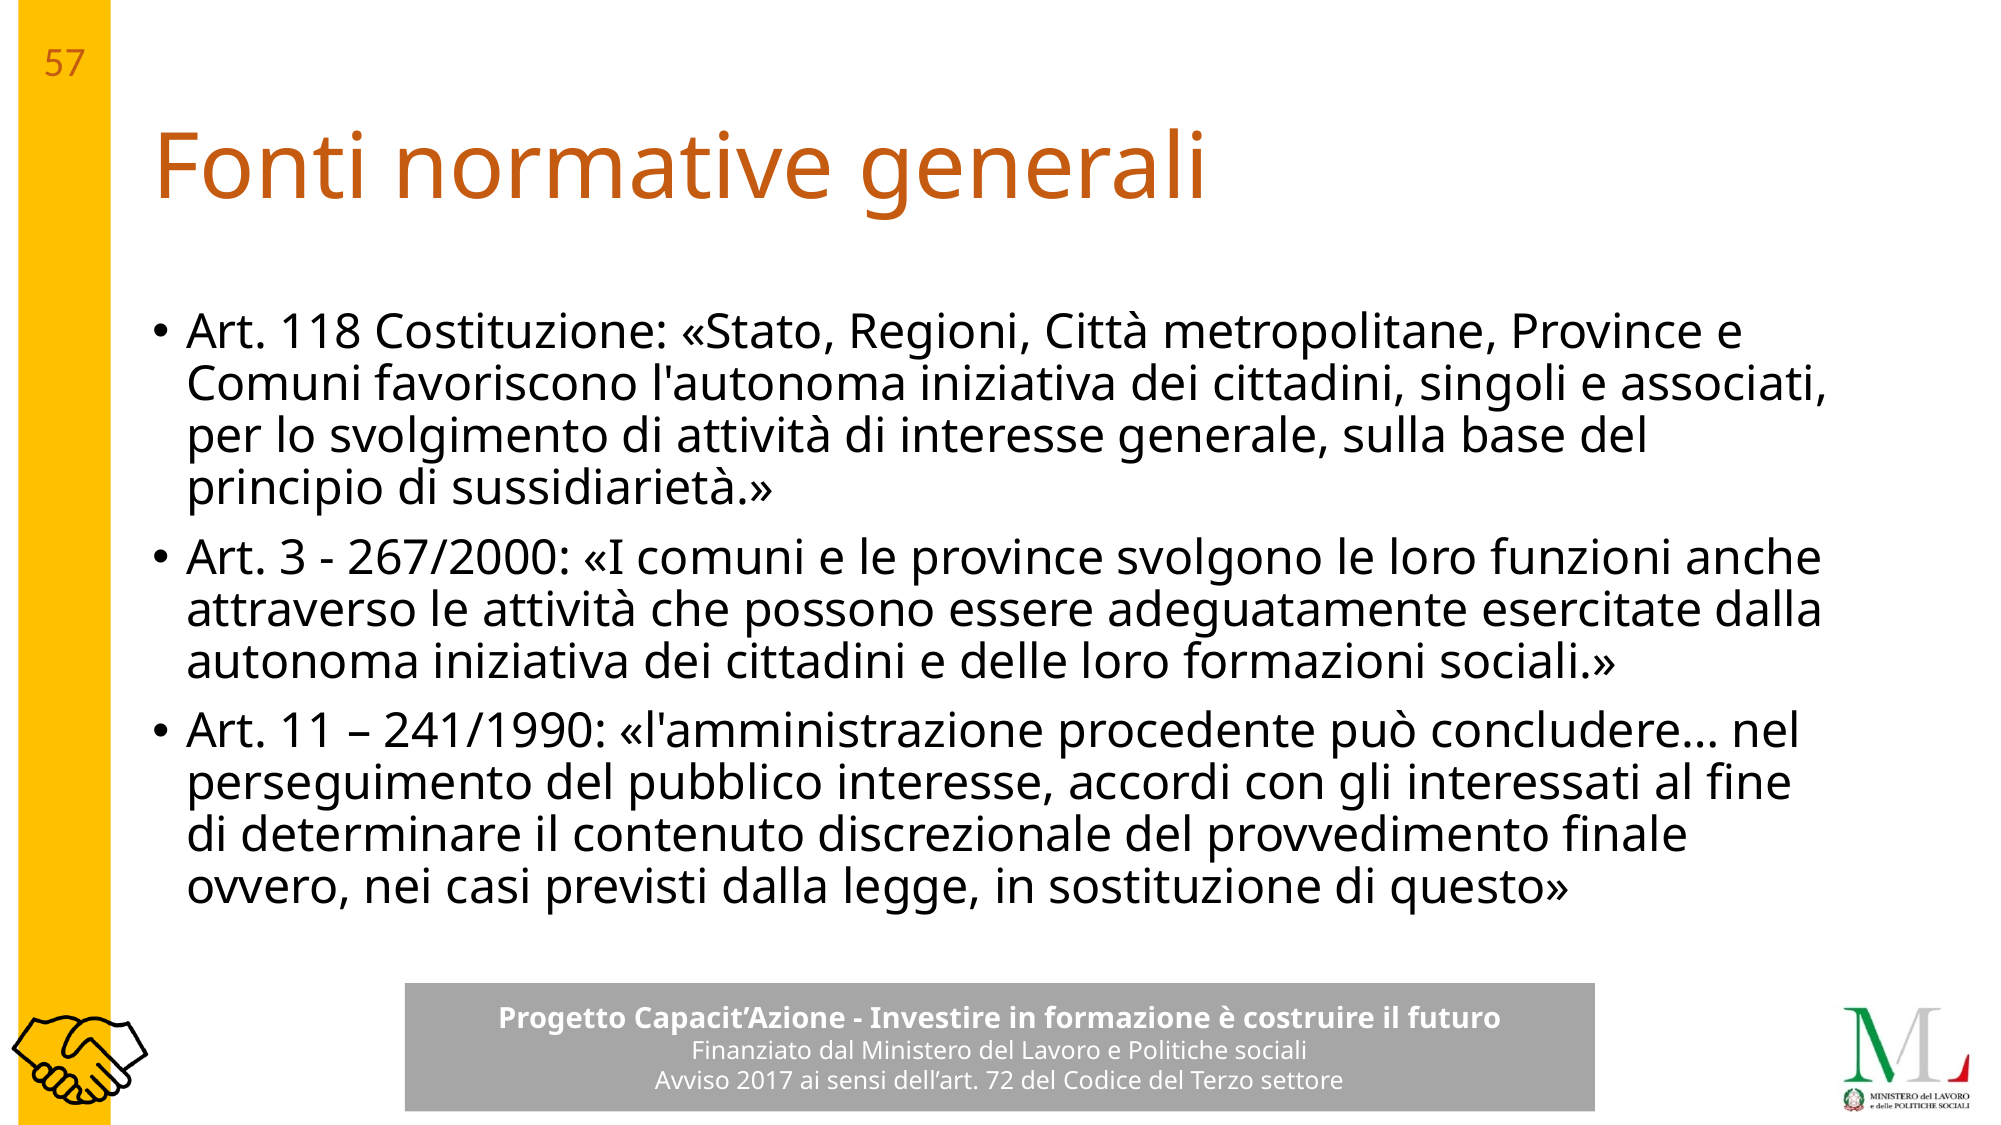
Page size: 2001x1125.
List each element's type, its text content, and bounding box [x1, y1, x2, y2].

list Art. 118 Costituzione: «Stato, Regioni, Città metropolitane, Province e Comuni favoriscono l'autonoma iniziativa dei cittadini, singoli e associati, per lo svolgimento di attività di interesse generale, sulla base del principio di sussidiarietà.» Art. 3 - 267/2000: «I comuni e le province svolgono le loro funzioni anche attraverso le attività che possono essere adeguatamente esercitate dalla autonoma iniziativa dei cittadini e delle loro formazioni sociali.» Art. 11 – 241/1990: «l'amministrazione procedente può concludere… nel perseguimento del pubblico interesse, accordi con gli interessati al fine di determinare il contenuto discrezionale del provvedimento finale ovvero, nei casi previsti dalla legge, in sostituzione di questo» [137, 299, 1863, 979]
title Fonti normative generali [137, 59, 1863, 278]
picture [1826, 1006, 1987, 1112]
picture [10, 1009, 149, 1109]
slide_number 57 [1911, 1057, 1995, 1118]
